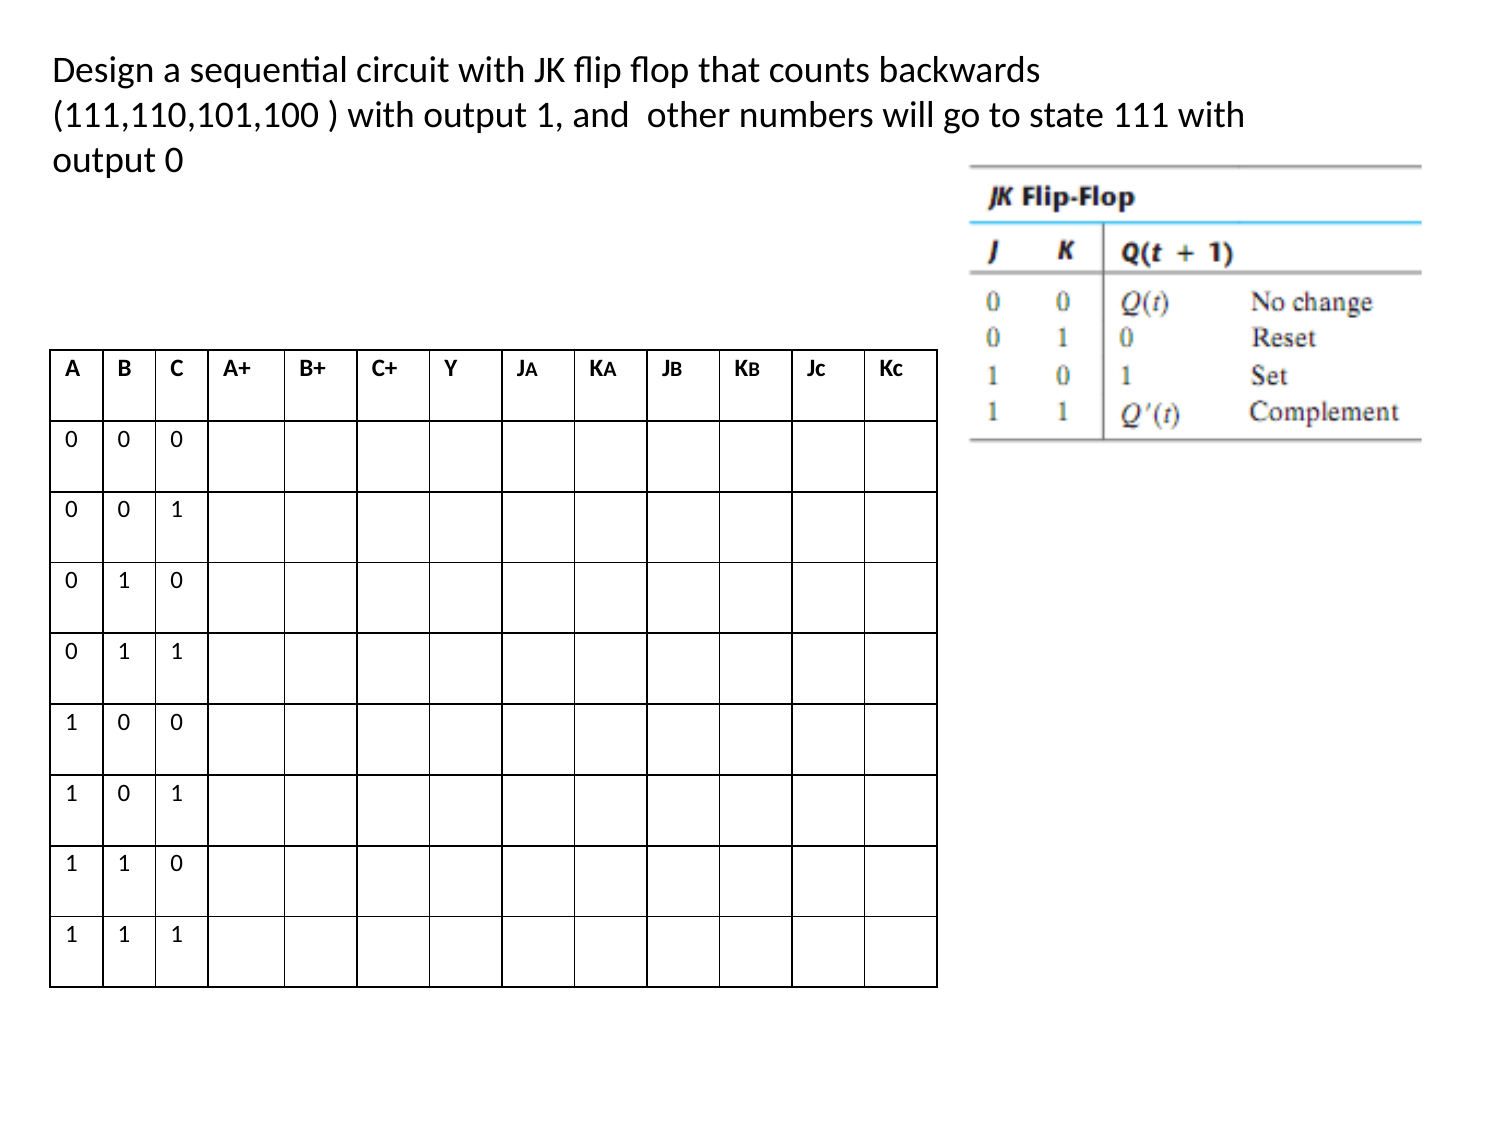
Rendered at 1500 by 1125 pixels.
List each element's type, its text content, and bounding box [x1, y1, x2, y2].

table_cell [285, 917, 356, 986]
table_header A [51, 351, 102, 420]
table_cell [503, 634, 574, 703]
table_cell [285, 705, 356, 774]
table_cell [209, 563, 284, 632]
table_cell [358, 705, 429, 774]
table_cell [209, 917, 284, 986]
table_cell [648, 776, 719, 845]
table_cell [648, 422, 719, 491]
table_cell [285, 847, 356, 916]
table_cell [648, 705, 719, 774]
table_header Kc [865, 351, 936, 420]
table_cell [209, 705, 284, 774]
table_cell 1 [156, 634, 207, 703]
table_cell [503, 563, 574, 632]
table_cell [720, 847, 791, 916]
table_cell 0 [156, 705, 207, 774]
text_box Design a sequential circuit with JK flip flop that counts backwards (111,110,101,100 ) with output 1, and other numbers will go to state 111 with output 0 [37, 37, 1300, 188]
table_cell 1 [156, 917, 207, 986]
table_cell [720, 493, 791, 562]
table_cell [430, 776, 501, 845]
table_cell [793, 422, 864, 491]
table_header KA [575, 351, 646, 420]
table_cell [575, 917, 646, 986]
table_cell 0 [104, 493, 155, 562]
table_cell [575, 634, 646, 703]
table_cell [865, 776, 936, 845]
table_header B [104, 351, 155, 420]
table_cell [793, 563, 864, 632]
table_cell [720, 776, 791, 845]
table_cell [503, 493, 574, 562]
table_cell [865, 917, 936, 986]
table_cell [793, 493, 864, 562]
table_cell 0 [51, 563, 102, 632]
table_cell [358, 493, 429, 562]
table_header C [156, 351, 207, 420]
table_cell 1 [104, 563, 155, 632]
table_cell [648, 493, 719, 562]
table_cell 1 [156, 493, 207, 562]
table_cell 0 [51, 493, 102, 562]
table_cell [358, 776, 429, 845]
table_cell 1 [51, 917, 102, 986]
table_cell [720, 705, 791, 774]
table_cell 1 [156, 776, 207, 845]
table_cell 0 [104, 776, 155, 845]
table_cell [285, 493, 356, 562]
table_header A+ [209, 351, 284, 420]
table_cell [358, 847, 429, 916]
table_cell [793, 776, 864, 845]
table_cell [430, 422, 501, 491]
picture [949, 162, 1422, 447]
table_cell [720, 917, 791, 986]
table_cell [865, 422, 936, 491]
table_cell [358, 917, 429, 986]
table_cell [793, 705, 864, 774]
table_header KB [720, 351, 791, 420]
table_cell [209, 776, 284, 845]
table_cell 1 [51, 847, 102, 916]
table_cell [209, 422, 284, 491]
table_cell 0 [51, 422, 102, 491]
table_cell [793, 634, 864, 703]
table_cell [865, 847, 936, 916]
table_header Y [430, 351, 501, 420]
table_cell [575, 776, 646, 845]
table_cell 1 [104, 847, 155, 916]
table_cell 1 [51, 776, 102, 845]
table_header C+ [358, 351, 429, 420]
table_cell [720, 563, 791, 632]
table_cell [209, 847, 284, 916]
table_cell [865, 563, 936, 632]
table_cell [430, 634, 501, 703]
table_cell [865, 634, 936, 703]
table_header Jc [793, 351, 864, 420]
table_cell 0 [156, 422, 207, 491]
table_cell [575, 563, 646, 632]
table_cell [285, 422, 356, 491]
table_cell [575, 422, 646, 491]
table_cell 1 [104, 634, 155, 703]
table_cell 1 [104, 917, 155, 986]
table_cell [285, 563, 356, 632]
table_cell 0 [156, 563, 207, 632]
table_cell [648, 563, 719, 632]
table_cell [430, 847, 501, 916]
table_cell [358, 563, 429, 632]
table_cell [430, 493, 501, 562]
table_cell [209, 634, 284, 703]
table_cell [503, 776, 574, 845]
table_cell [720, 634, 791, 703]
table_cell [503, 422, 574, 491]
table_cell [793, 917, 864, 986]
table_cell [575, 847, 646, 916]
table_cell 0 [104, 422, 155, 491]
table_cell [430, 917, 501, 986]
table_cell [720, 422, 791, 491]
table_cell [285, 776, 356, 845]
table_header JB [648, 351, 719, 420]
table_cell [793, 847, 864, 916]
table_cell [430, 563, 501, 632]
table_cell 1 [51, 705, 102, 774]
table_cell [648, 847, 719, 916]
table_cell [648, 634, 719, 703]
table_cell [430, 705, 501, 774]
table_cell [503, 847, 574, 916]
table_cell [285, 634, 356, 703]
table_cell [575, 705, 646, 774]
table_cell [865, 493, 936, 562]
table_cell [865, 705, 936, 774]
table_header B+ [285, 351, 356, 420]
table_cell [503, 917, 574, 986]
table_header JA [503, 351, 574, 420]
table_cell [503, 705, 574, 774]
table_cell [358, 422, 429, 491]
table_cell [209, 493, 284, 562]
table_cell 0 [104, 705, 155, 774]
table_cell 0 [156, 847, 207, 916]
table_cell 0 [51, 634, 102, 703]
table_cell [648, 917, 719, 986]
table_cell [358, 634, 429, 703]
table_cell [575, 493, 646, 562]
